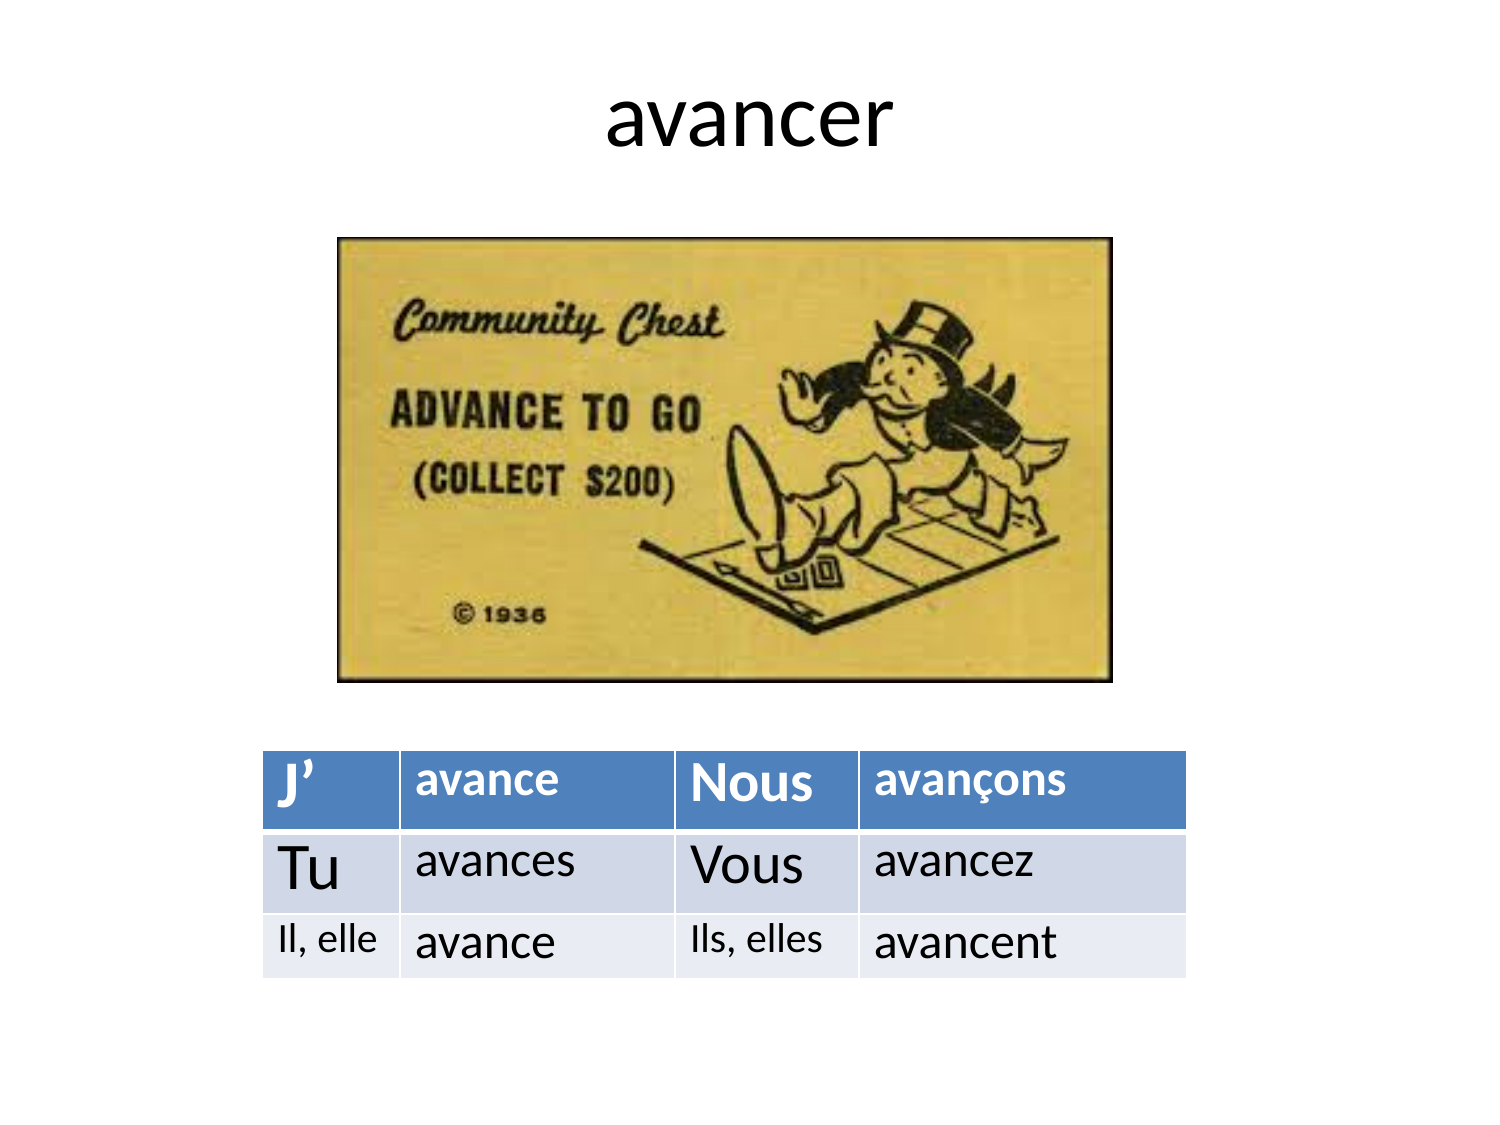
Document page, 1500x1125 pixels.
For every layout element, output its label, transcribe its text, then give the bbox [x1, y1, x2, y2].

table_cell Vous [676, 835, 858, 913]
table_cell avancez [860, 835, 1186, 913]
table_cell Tu [263, 835, 399, 913]
table_cell avances [401, 835, 674, 913]
table_header J’ [263, 751, 399, 829]
picture [337, 237, 1113, 684]
table_cell Il, elle [263, 915, 399, 978]
table_header Nous [676, 751, 858, 829]
table_cell avance [401, 915, 674, 978]
table_header avance [401, 751, 674, 829]
table_header avançons [860, 751, 1186, 829]
table_cell avancent [860, 915, 1186, 978]
table_cell Ils, elles [676, 915, 858, 978]
title avancer [75, 45, 1425, 175]
